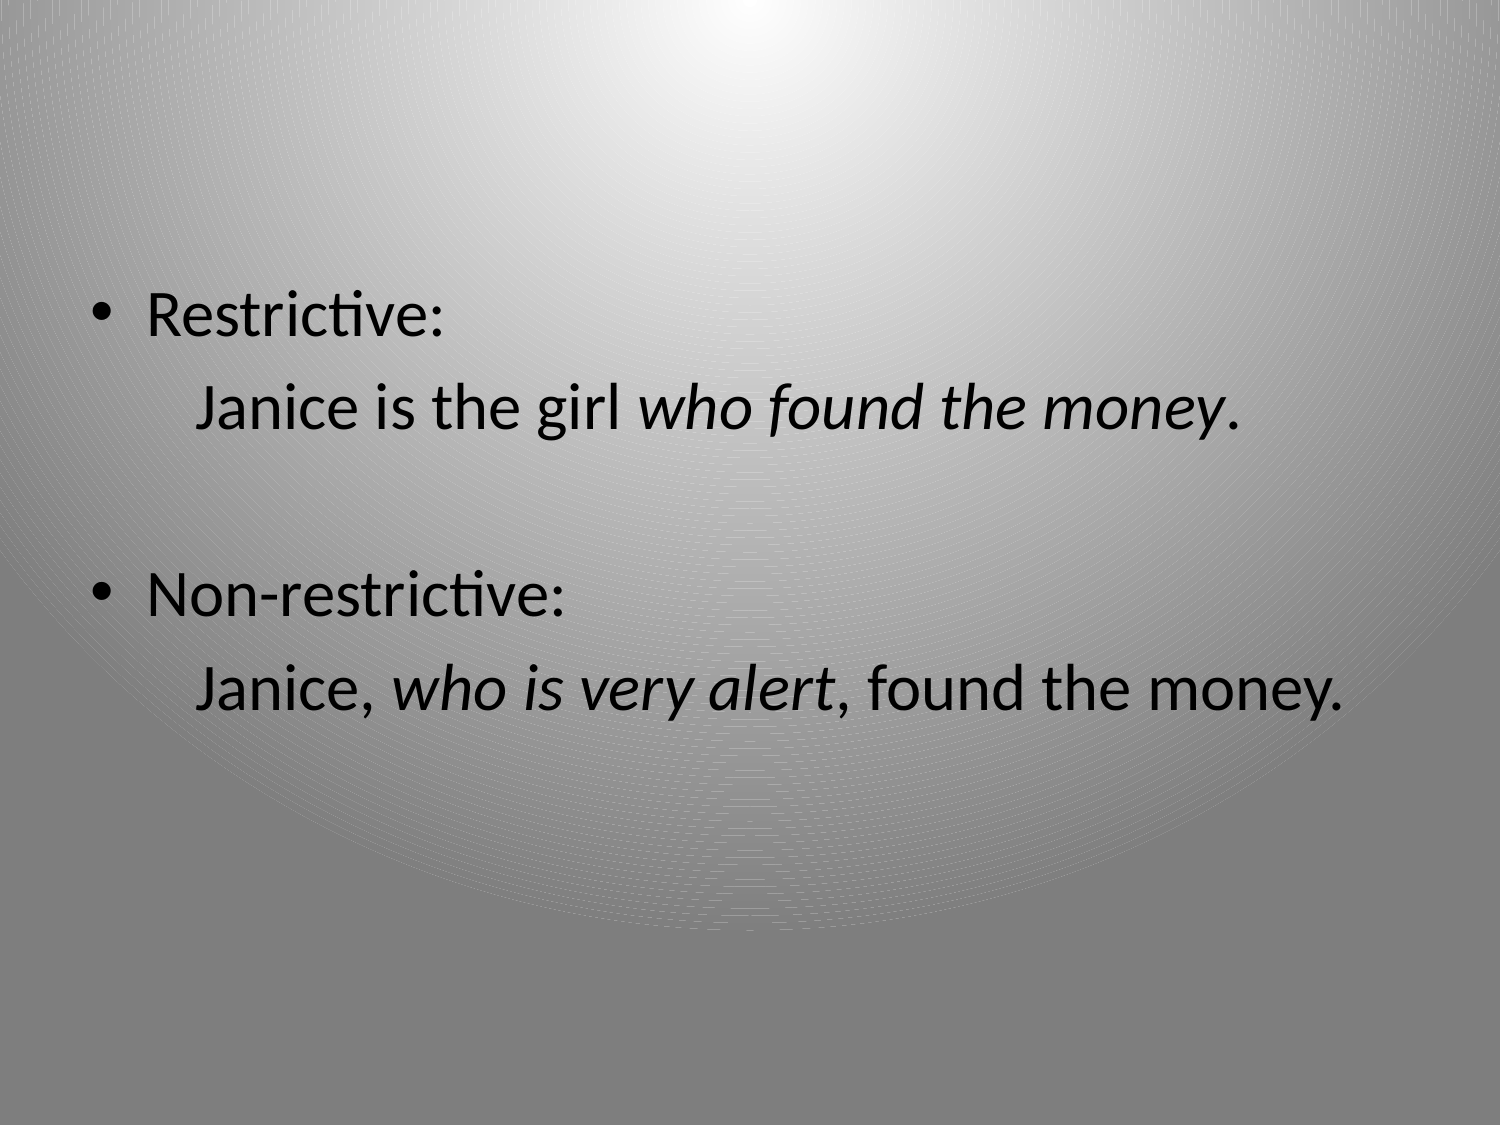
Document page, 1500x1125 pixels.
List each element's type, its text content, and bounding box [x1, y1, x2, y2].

list Restrictive: Janice is the girl who found the money. Non-restrictive: Janice, who is very alert, found the money. [75, 262, 1425, 1005]
